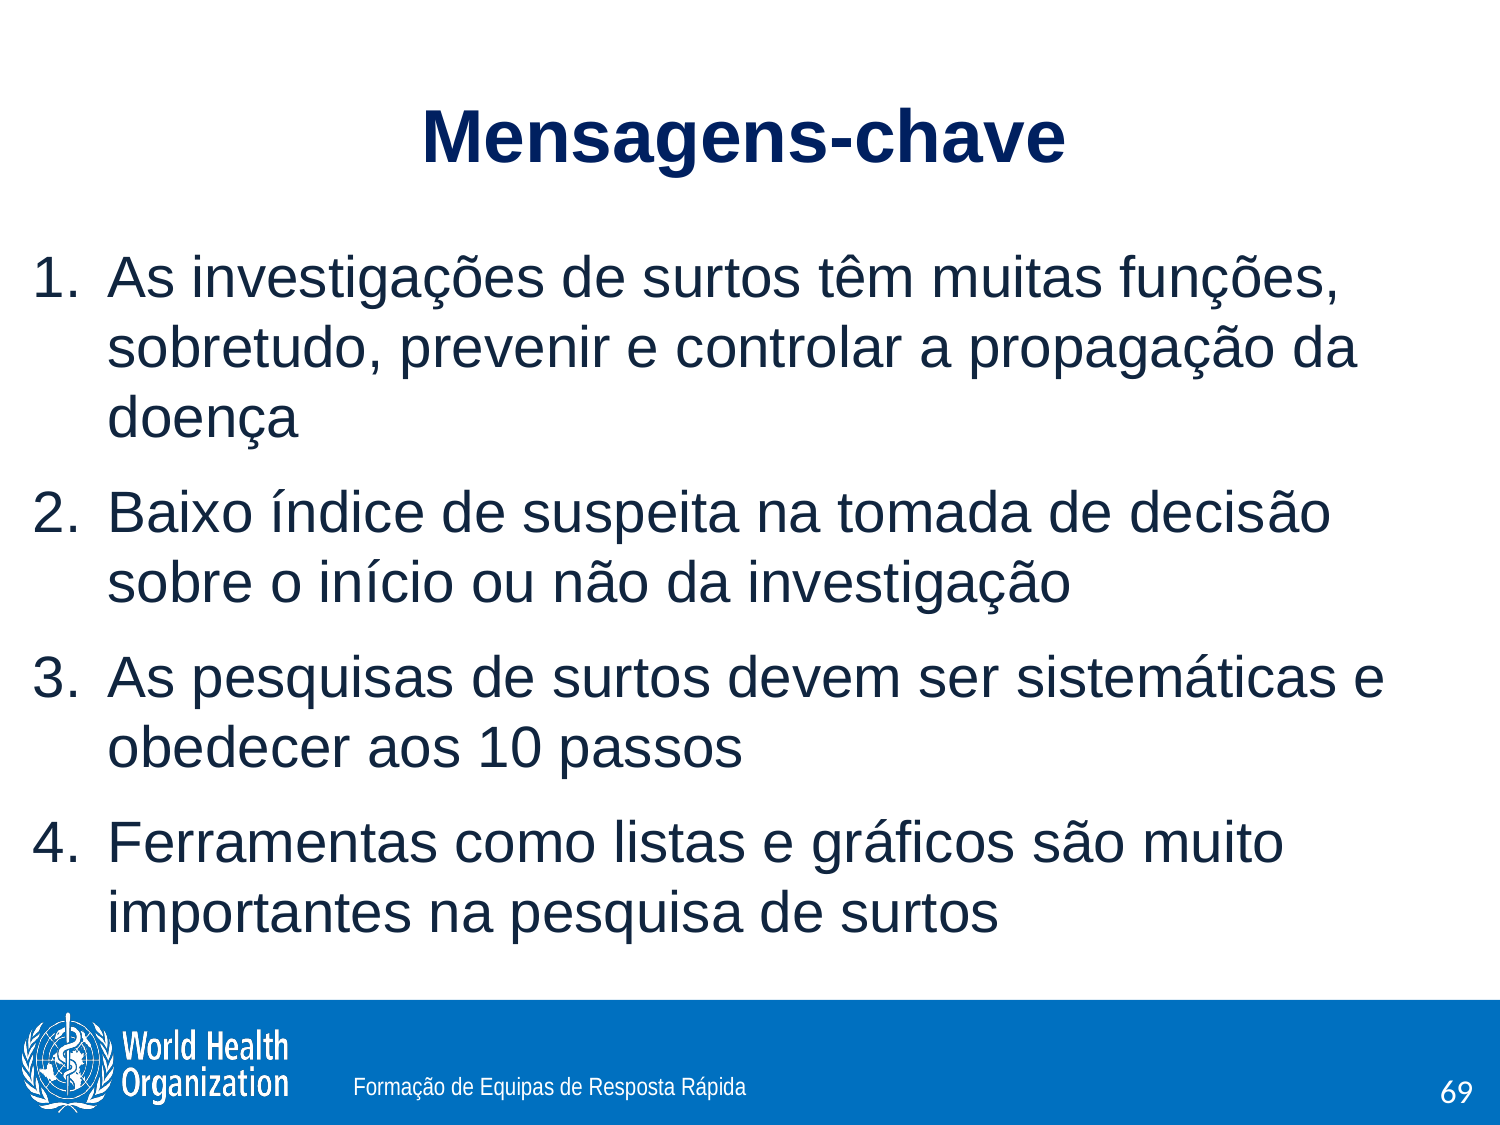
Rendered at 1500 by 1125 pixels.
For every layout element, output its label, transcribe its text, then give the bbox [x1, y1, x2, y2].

picture [21, 1012, 288, 1113]
list As investigações de surtos têm muitas funções, sobretudo, prevenir e controlar a propagação da doença Baixo índice de suspeita na tomada de decisão sobre o início ou não da investigação As pesquisas de surtos devem ser sistemáticas e obedecer aos 10 passos Ferramentas como listas e gráficos são muito importantes na pesquisa de surtos [17, 231, 1483, 953]
title Mensagens-chave [41, 56, 1447, 209]
